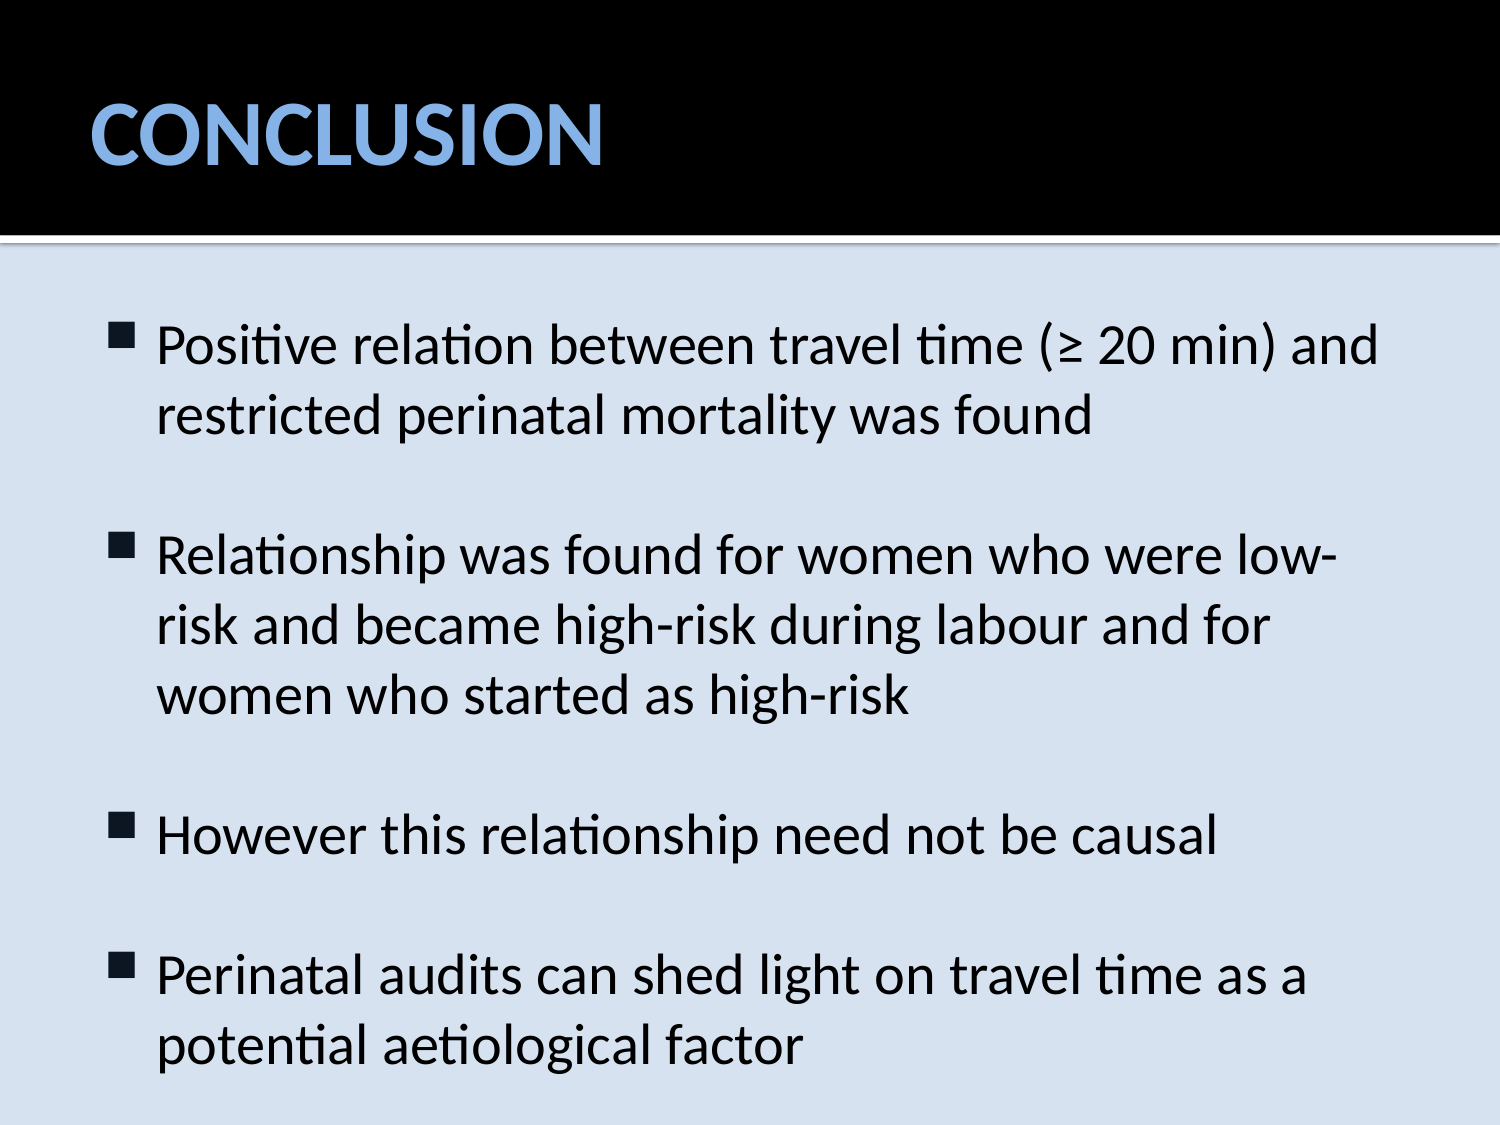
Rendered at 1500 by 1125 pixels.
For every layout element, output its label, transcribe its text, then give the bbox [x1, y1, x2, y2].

title Conclusion [75, 25, 1425, 231]
list Positive relation between travel time (≥ 20 min) and restricted perinatal mortality was found Relationship was found for women who were low-risk and became high-risk during labour and for women who started as high-risk However this relationship need not be causal Perinatal audits can shed light on travel time as a potential aetiological factor [74, 290, 1426, 1051]
